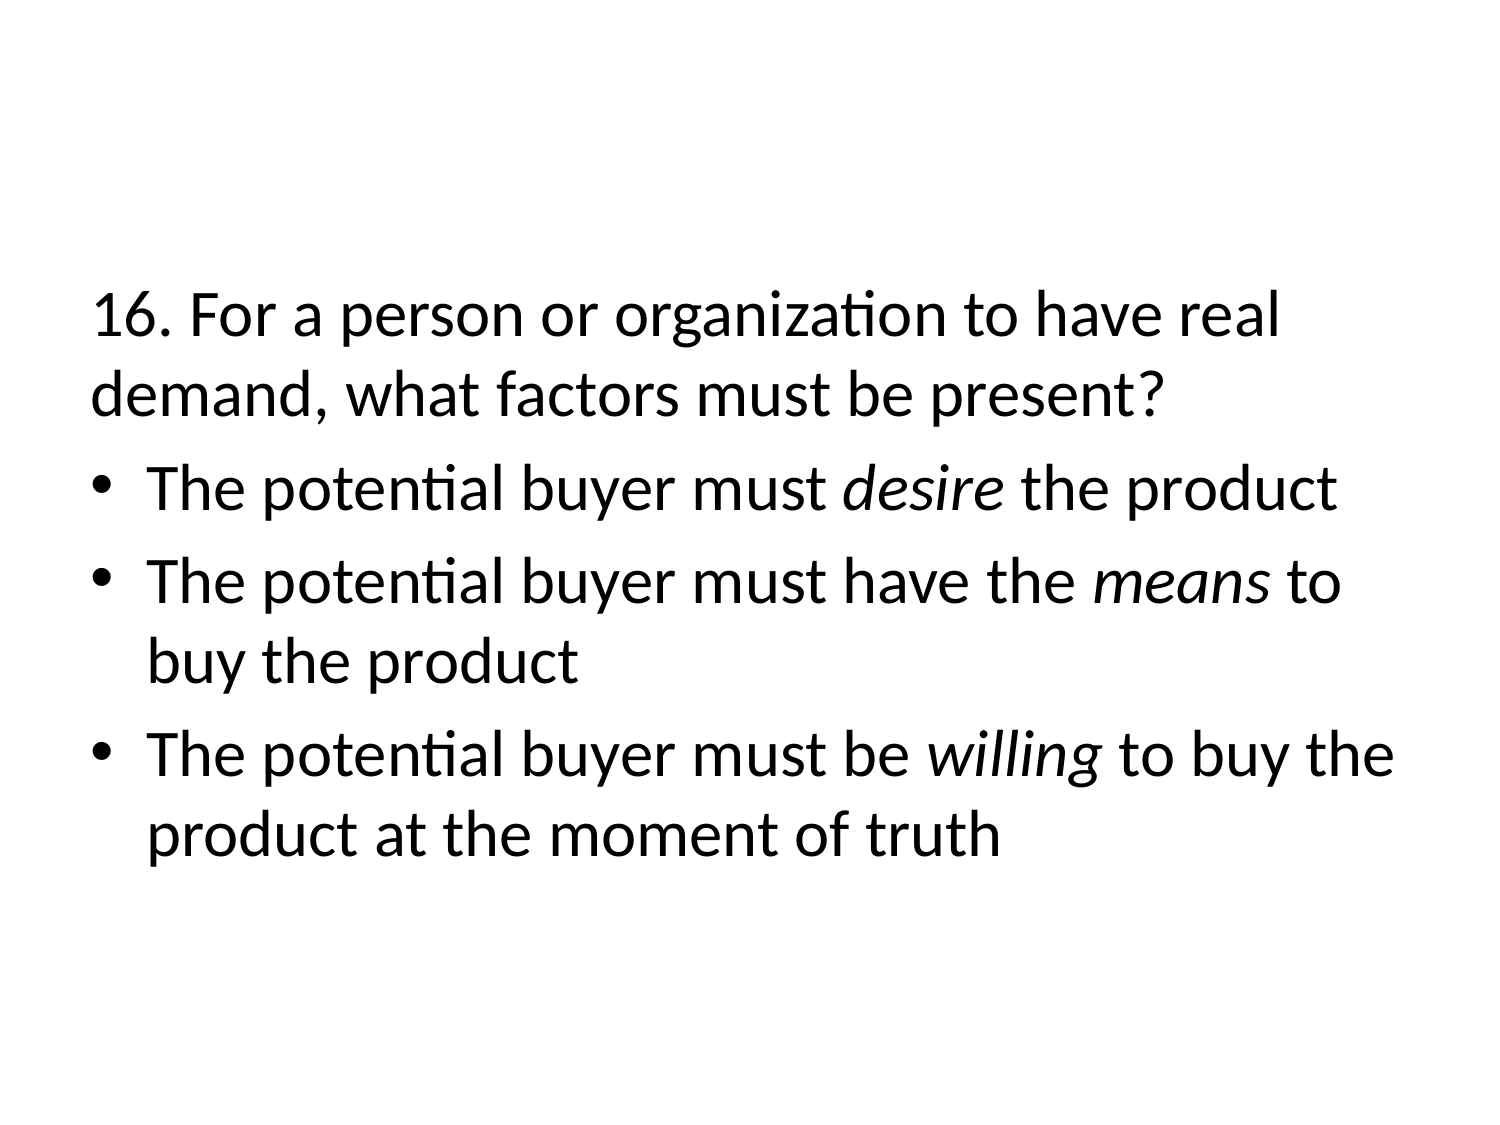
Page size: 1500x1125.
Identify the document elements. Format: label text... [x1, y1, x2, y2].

list 16. For a person or organization to have real demand, what factors must be present? The potential buyer must desire the product The potential buyer must have the means to buy the product The potential buyer must be willing to buy the product at the moment of truth [75, 262, 1425, 1005]
